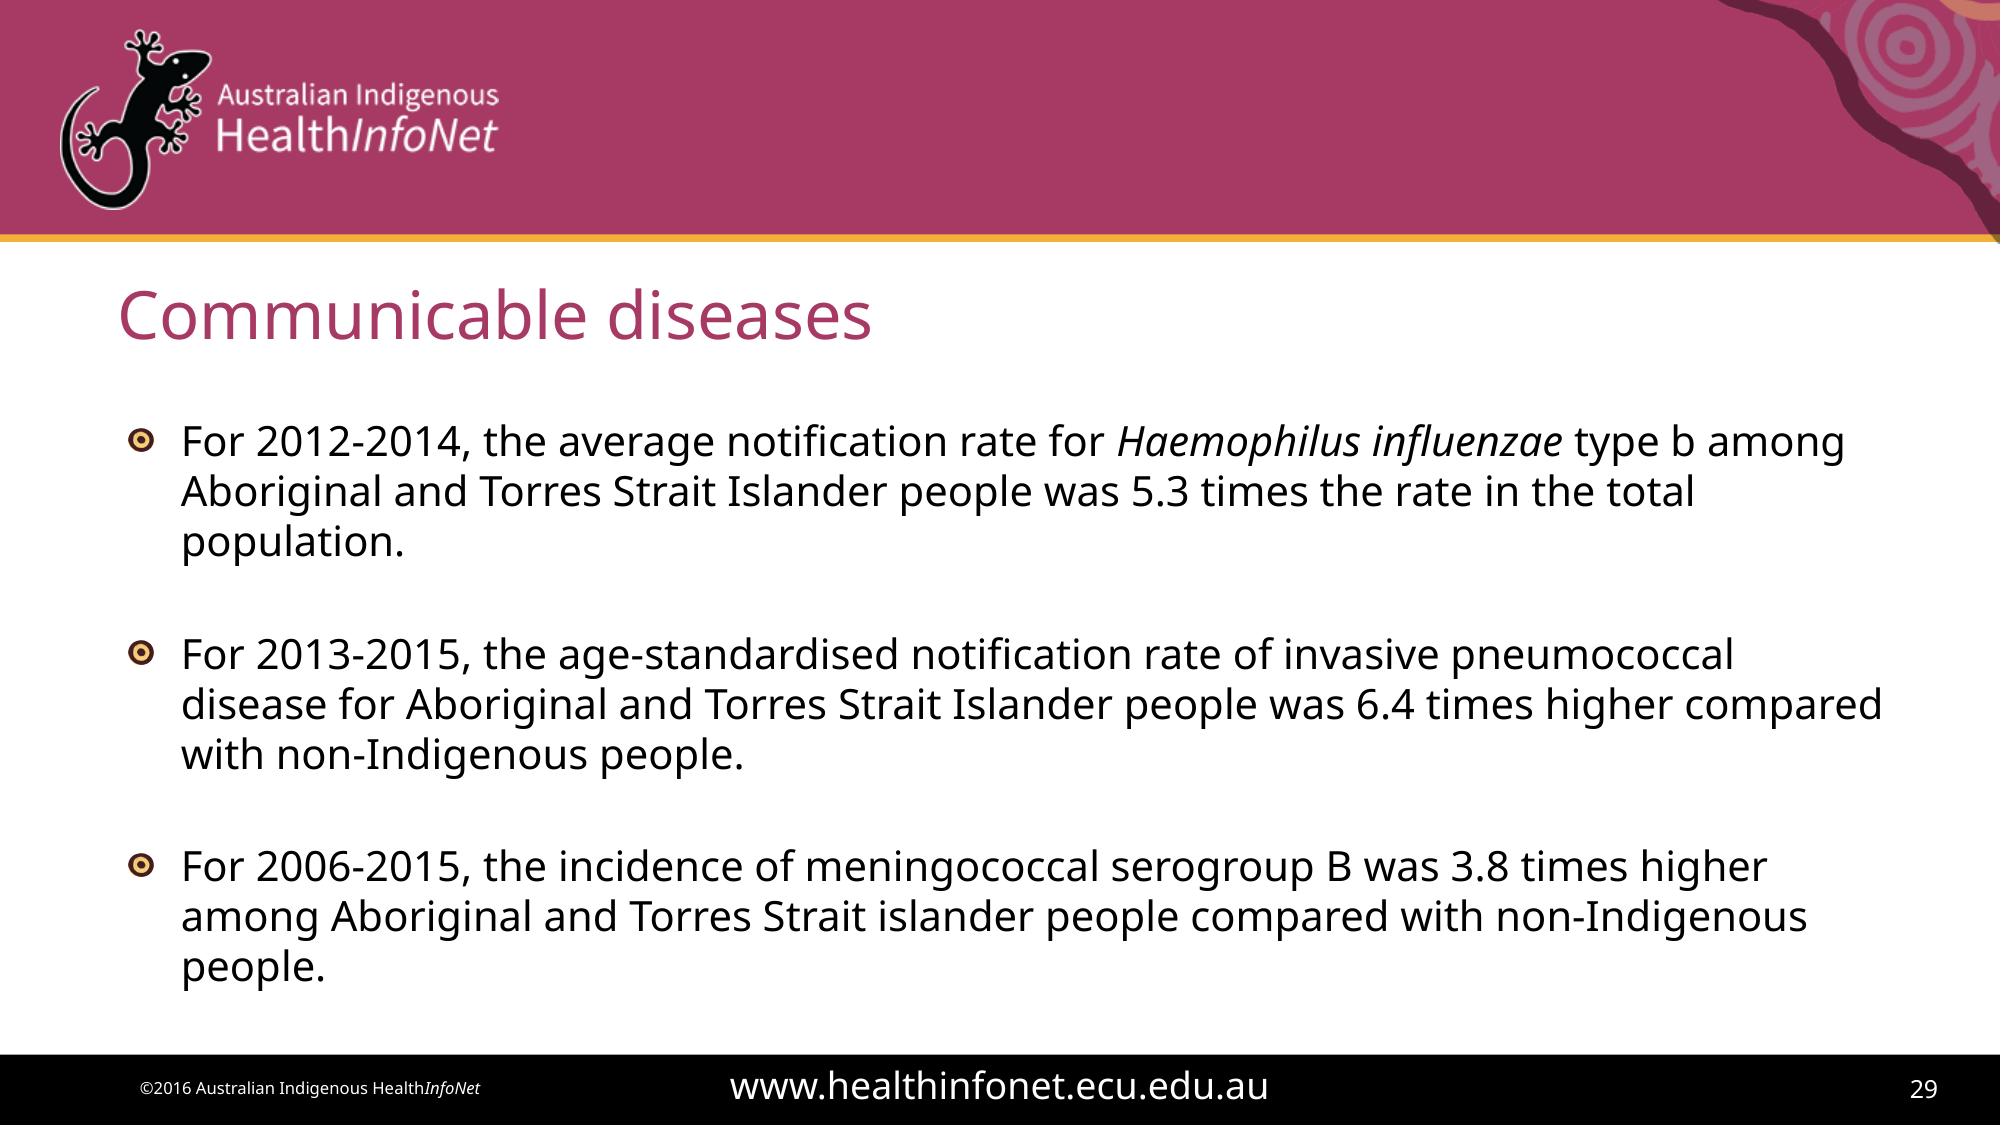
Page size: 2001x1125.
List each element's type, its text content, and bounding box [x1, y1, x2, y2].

picture [128, 428, 154, 452]
list For 2012-2014, the average notification rate for Haemophilus influenzae type b among Aboriginal and Torres Strait Islander people was 5.3 times the rate in the total population. For 2013-2015, the age-standardised notification rate of invasive pneumococcal disease for Aboriginal and Torres Strait Islander people was 6.4 times higher compared with non-Indigenous people. For 2006-2015, the incidence of meningococcal serogroup B was 3.8 times higher among Aboriginal and Torres Strait islander people compared with non-Indigenous people. [99, 399, 1901, 1051]
picture [128, 640, 154, 665]
picture [128, 853, 154, 877]
picture [1673, 0, 2000, 279]
title Communicable diseases [102, 249, 1900, 375]
picture [60, 29, 499, 210]
